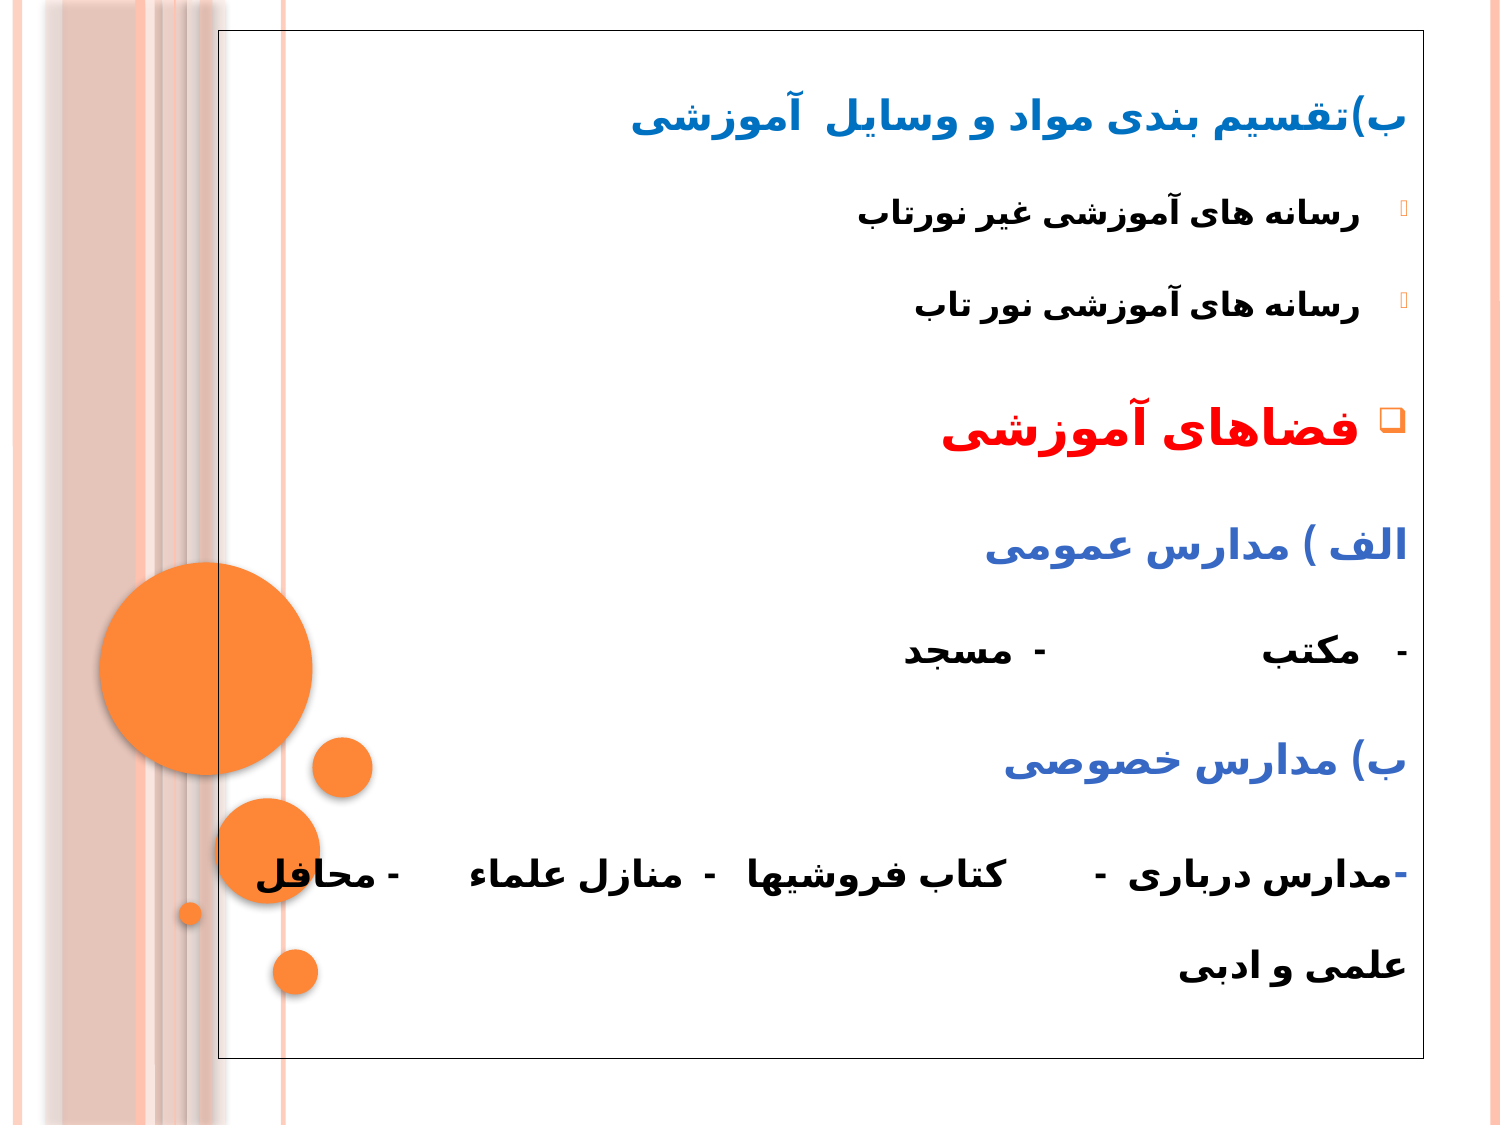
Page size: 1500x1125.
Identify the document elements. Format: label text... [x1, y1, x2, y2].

subtitle ب)تقسیم بندی مواد و وسایل آموزشی رسانه های آموزشی غیر نورتاب رسانه های آموزشی نور تاب فضاهای آموزشی الف ) مدارس عمومی - مکتب - مسجد ب) مدارس خصوصی -مدارس درباری - کتاب فروشیها - منازل علماء - محافل علمی و ادبی [218, 30, 1424, 1059]
